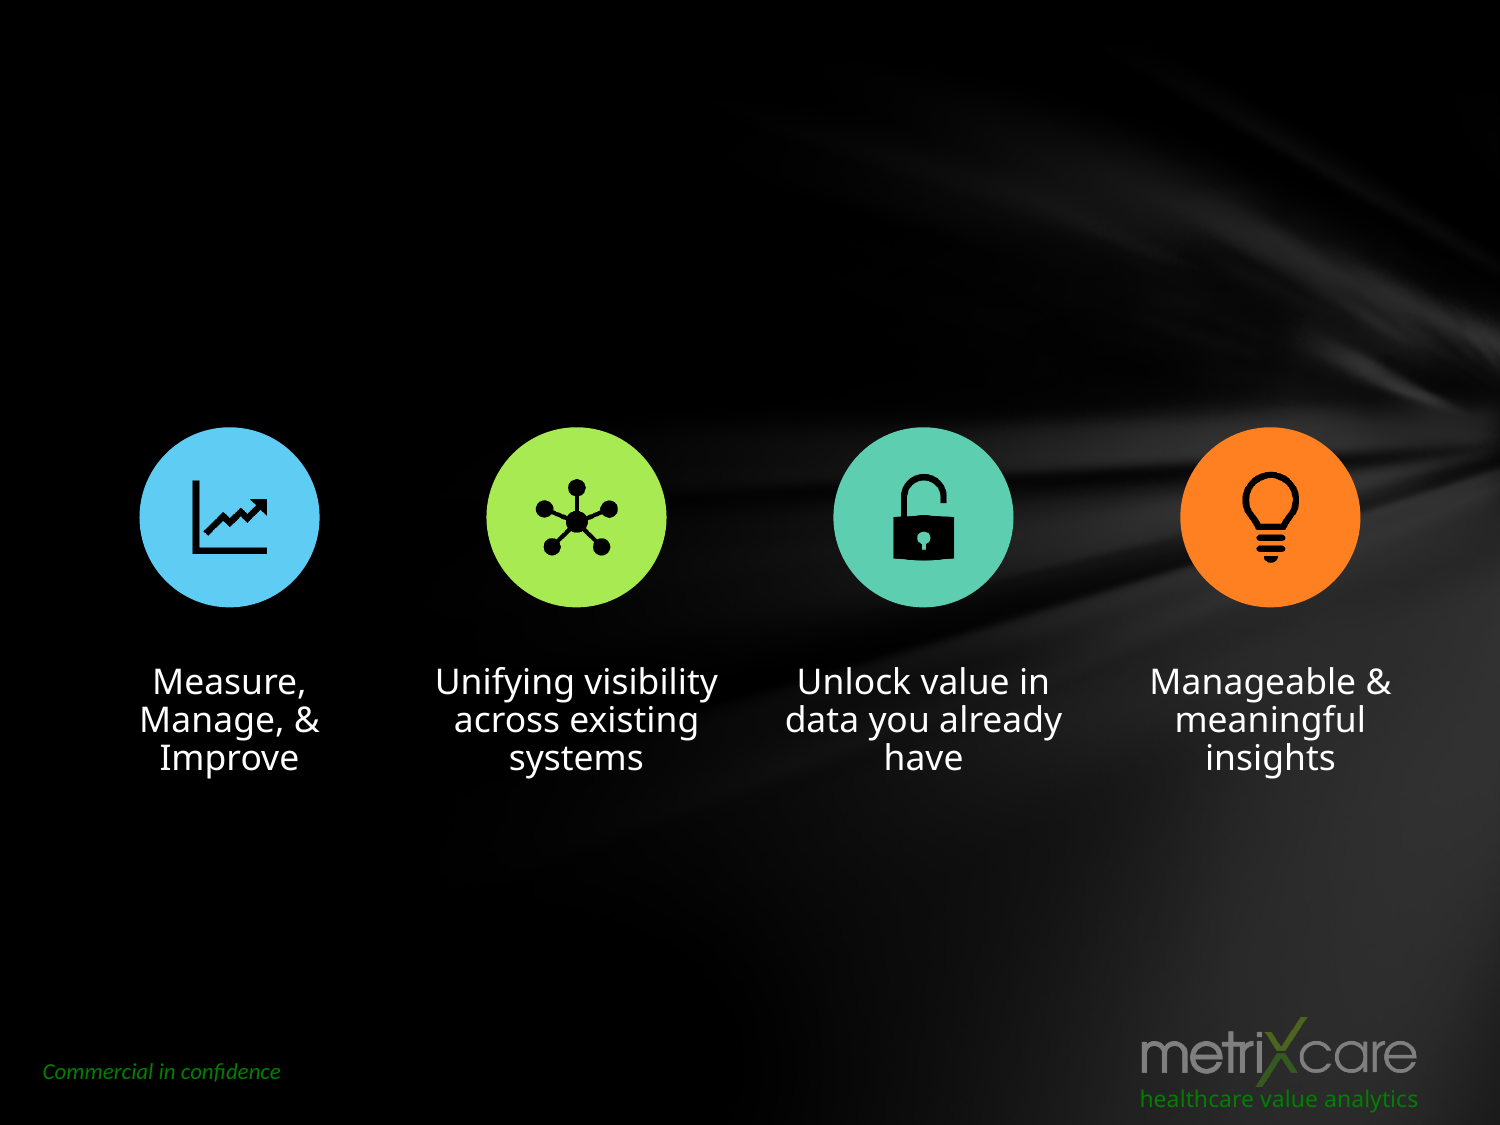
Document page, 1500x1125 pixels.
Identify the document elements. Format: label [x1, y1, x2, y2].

picture [1118, 1011, 1440, 1094]
text_box [79, 324, 1421, 884]
